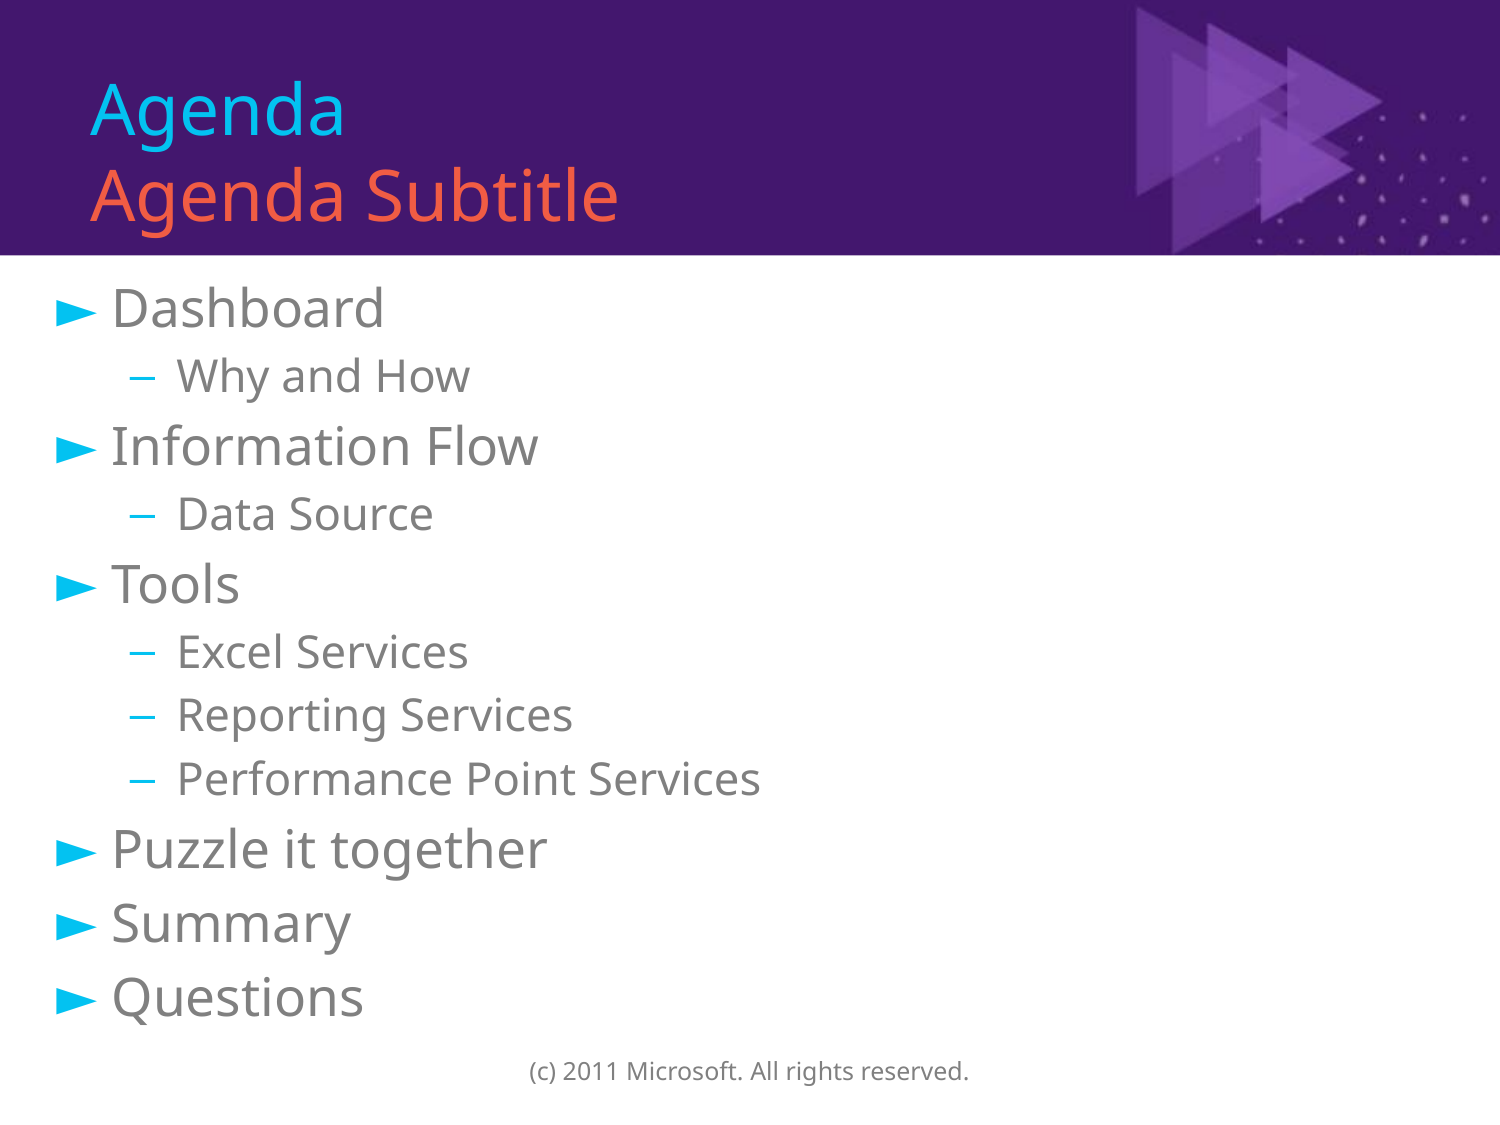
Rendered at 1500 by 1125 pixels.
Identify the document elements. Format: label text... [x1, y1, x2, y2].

title Agenda Agenda Subtitle [75, 56, 1425, 244]
list Dashboard Why and How Information Flow Data Source Tools Excel Services Reporting Services Performance Point Services Puzzle it together Summary Questions [41, 267, 1392, 1035]
picture [0, 0, 1500, 255]
footer (c) 2011 Microsoft. All rights reserved. [512, 1042, 988, 1103]
